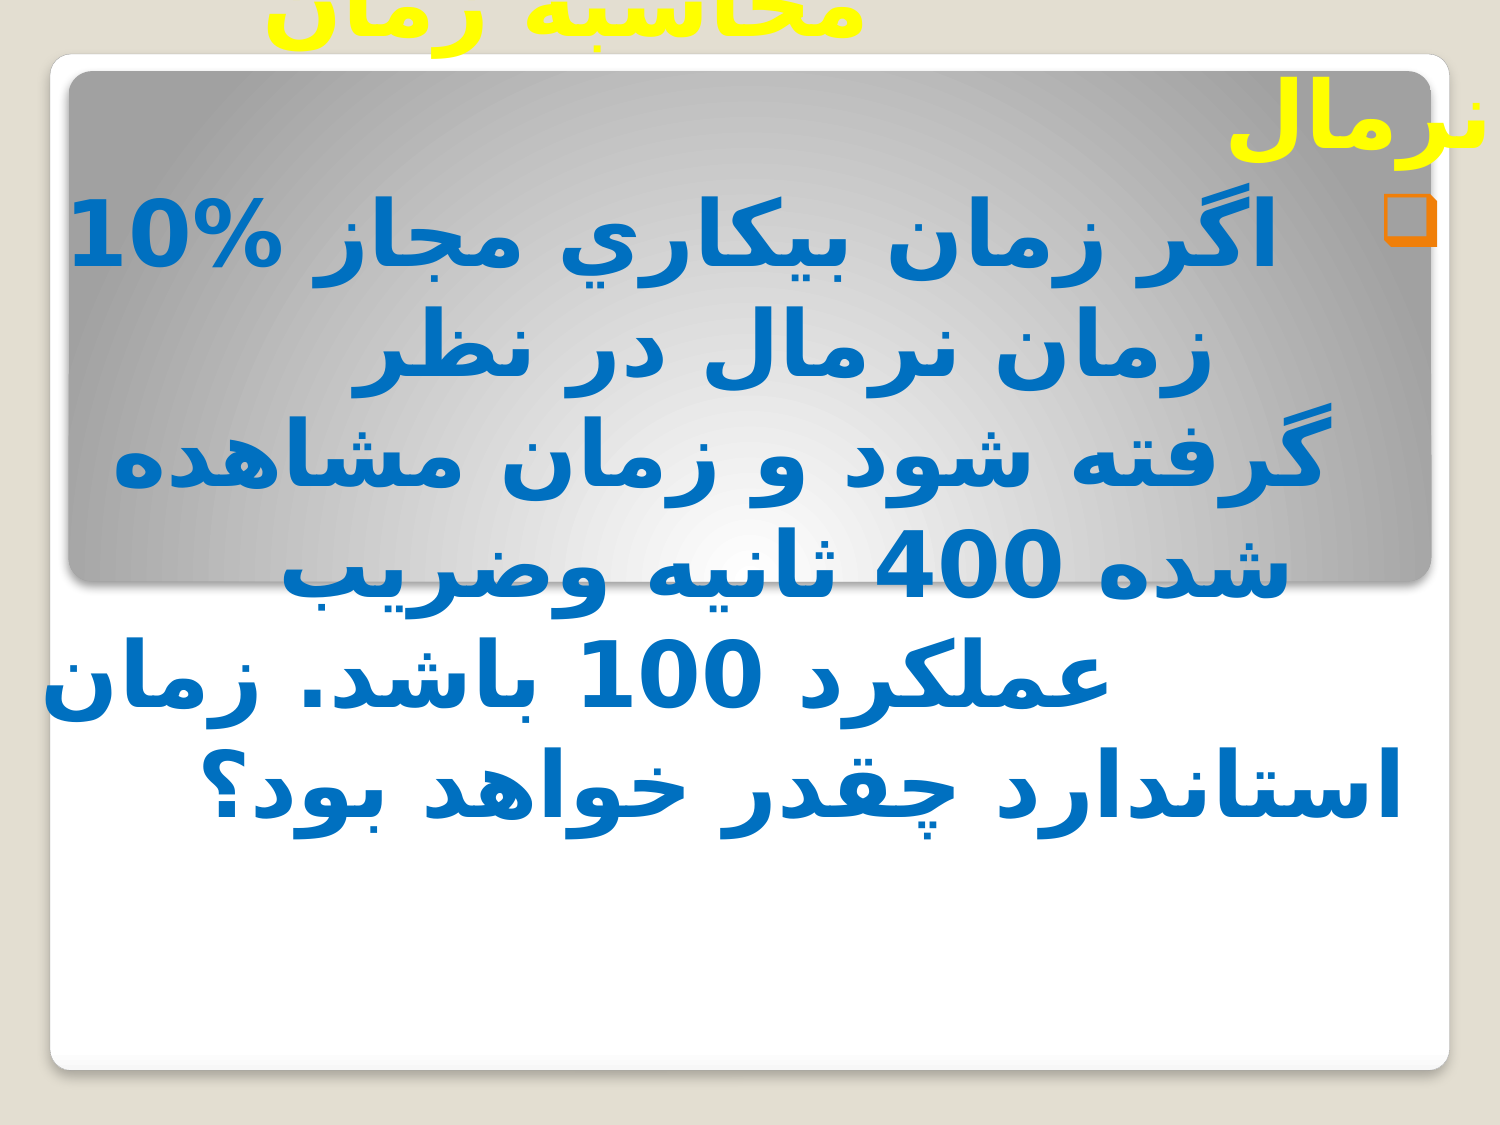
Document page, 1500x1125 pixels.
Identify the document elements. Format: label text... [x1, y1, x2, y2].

title محاسبه زمان نرمال [0, 0, 1500, 174]
subtitle اگر زمان بيكاري مجاز %10 زمان نرمال در نظر گرفته شود و زمان مشاهده شده 400 ثانيه وضريب عملكرد 100 باشد. زمان استاندارد چقدر خواهد بود؟ [0, 174, 1500, 1125]
